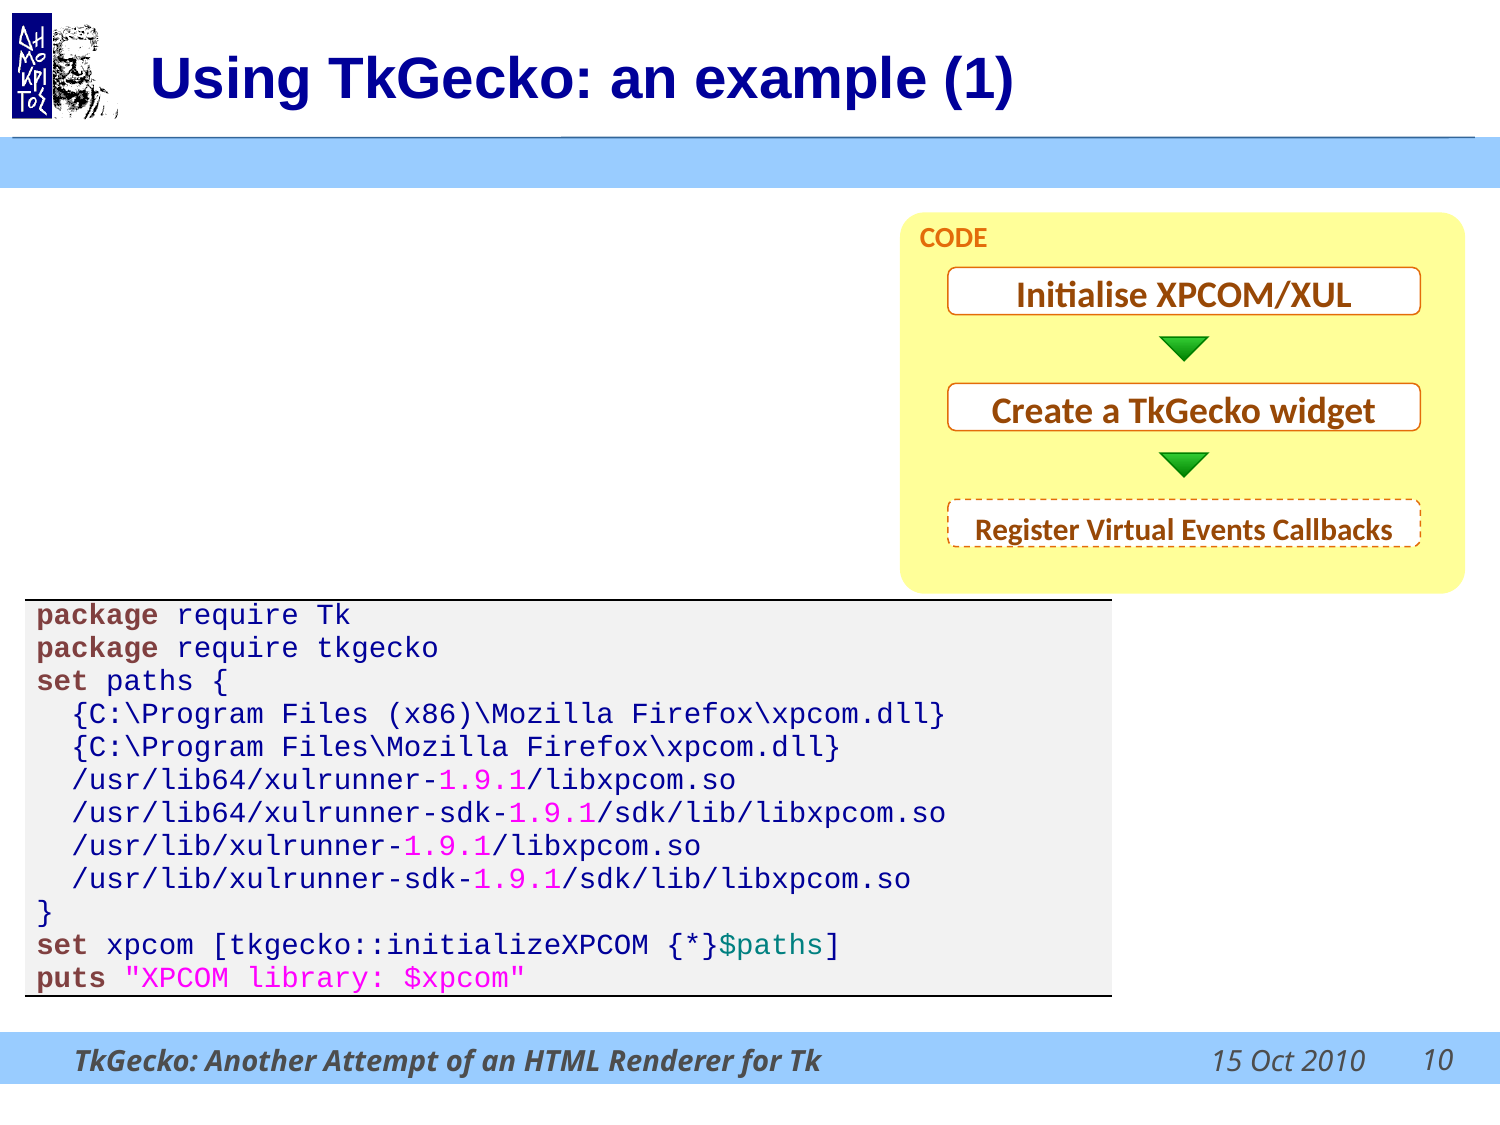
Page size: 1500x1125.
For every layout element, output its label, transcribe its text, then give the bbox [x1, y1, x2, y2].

slide_number 10 [1399, 1033, 1476, 1084]
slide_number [1190, 1034, 1381, 1086]
table_header package require Tk package require tkgecko set paths { {C:\Program Files (x86)\Mozilla Firefox\xpcom.dll} {C:\Program Files\Mozilla Firefox\xpcom.dll} /usr/lib64/xulrunner-1.9.1/libxpcom.so /usr/lib64/xulrunner-sdk-1.9.1/sdk/lib/libxpcom.so /usr/lib/xulrunner-1.9.1/libxpcom.so /usr/lib/xulrunner-sdk-1.9.1/sdk/lib/libxpcom.so } set xpcom [tkgecko::initializeXPCOM {*}$paths] puts "XPCOM library: $xpcom" [25, 601, 1112, 995]
title Using TkGecko: an example (1) [135, 12, 1476, 138]
picture [11, 13, 118, 120]
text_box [899, 212, 1466, 594]
footer TkGecko: Another Attempt of an HTML Renderer for Tk [58, 1034, 1190, 1086]
